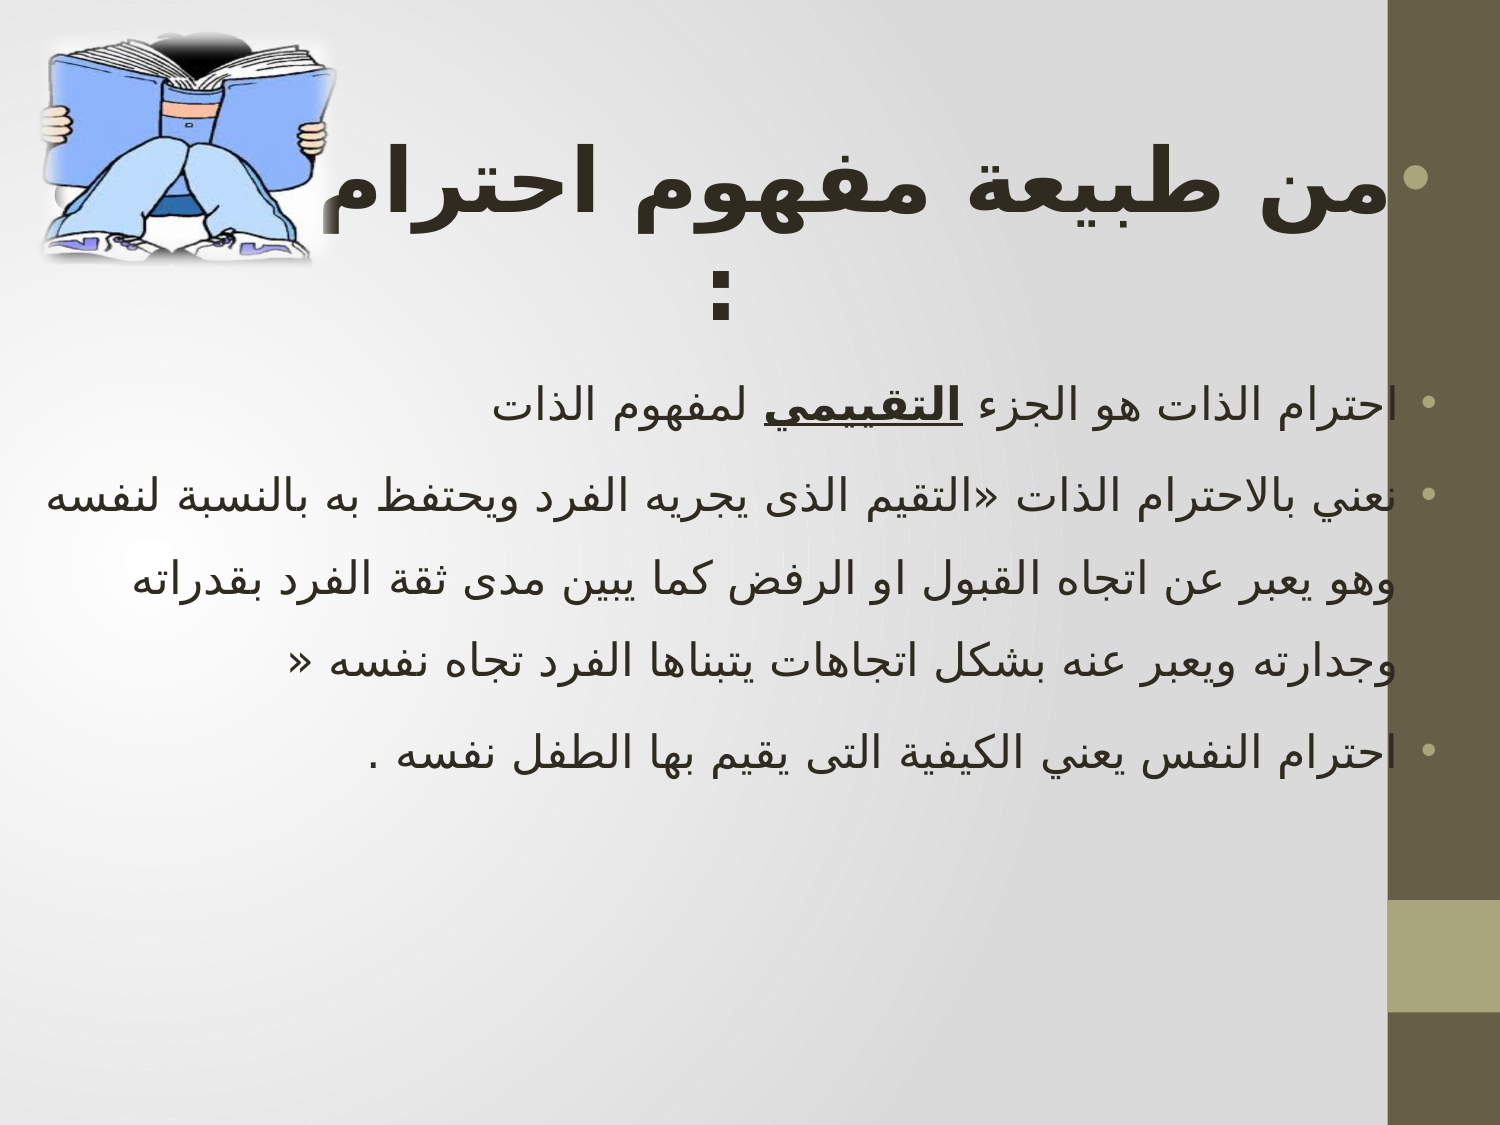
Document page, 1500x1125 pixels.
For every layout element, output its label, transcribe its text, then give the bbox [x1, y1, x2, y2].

picture [34, 26, 343, 270]
list من طبيعة مفهوم احترام الذات : احترام الذات هو الجزء التقييمي لمفهوم الذات نعني بالاحترام الذات «التقيم الذى يجريه الفرد ويحتفظ به بالنسبة لنفسه وهو يعبر عن اتجاه القبول او الرفض كما يبين مدى ثقة الفرد بقدراته وجدارته ويعبر عنه بشكل اتجاهات يتبناها الفرد تجاه نفسه « احترام النفس يعني الكيفية التى يقيم بها الطفل نفسه . [29, 42, 1471, 1094]
